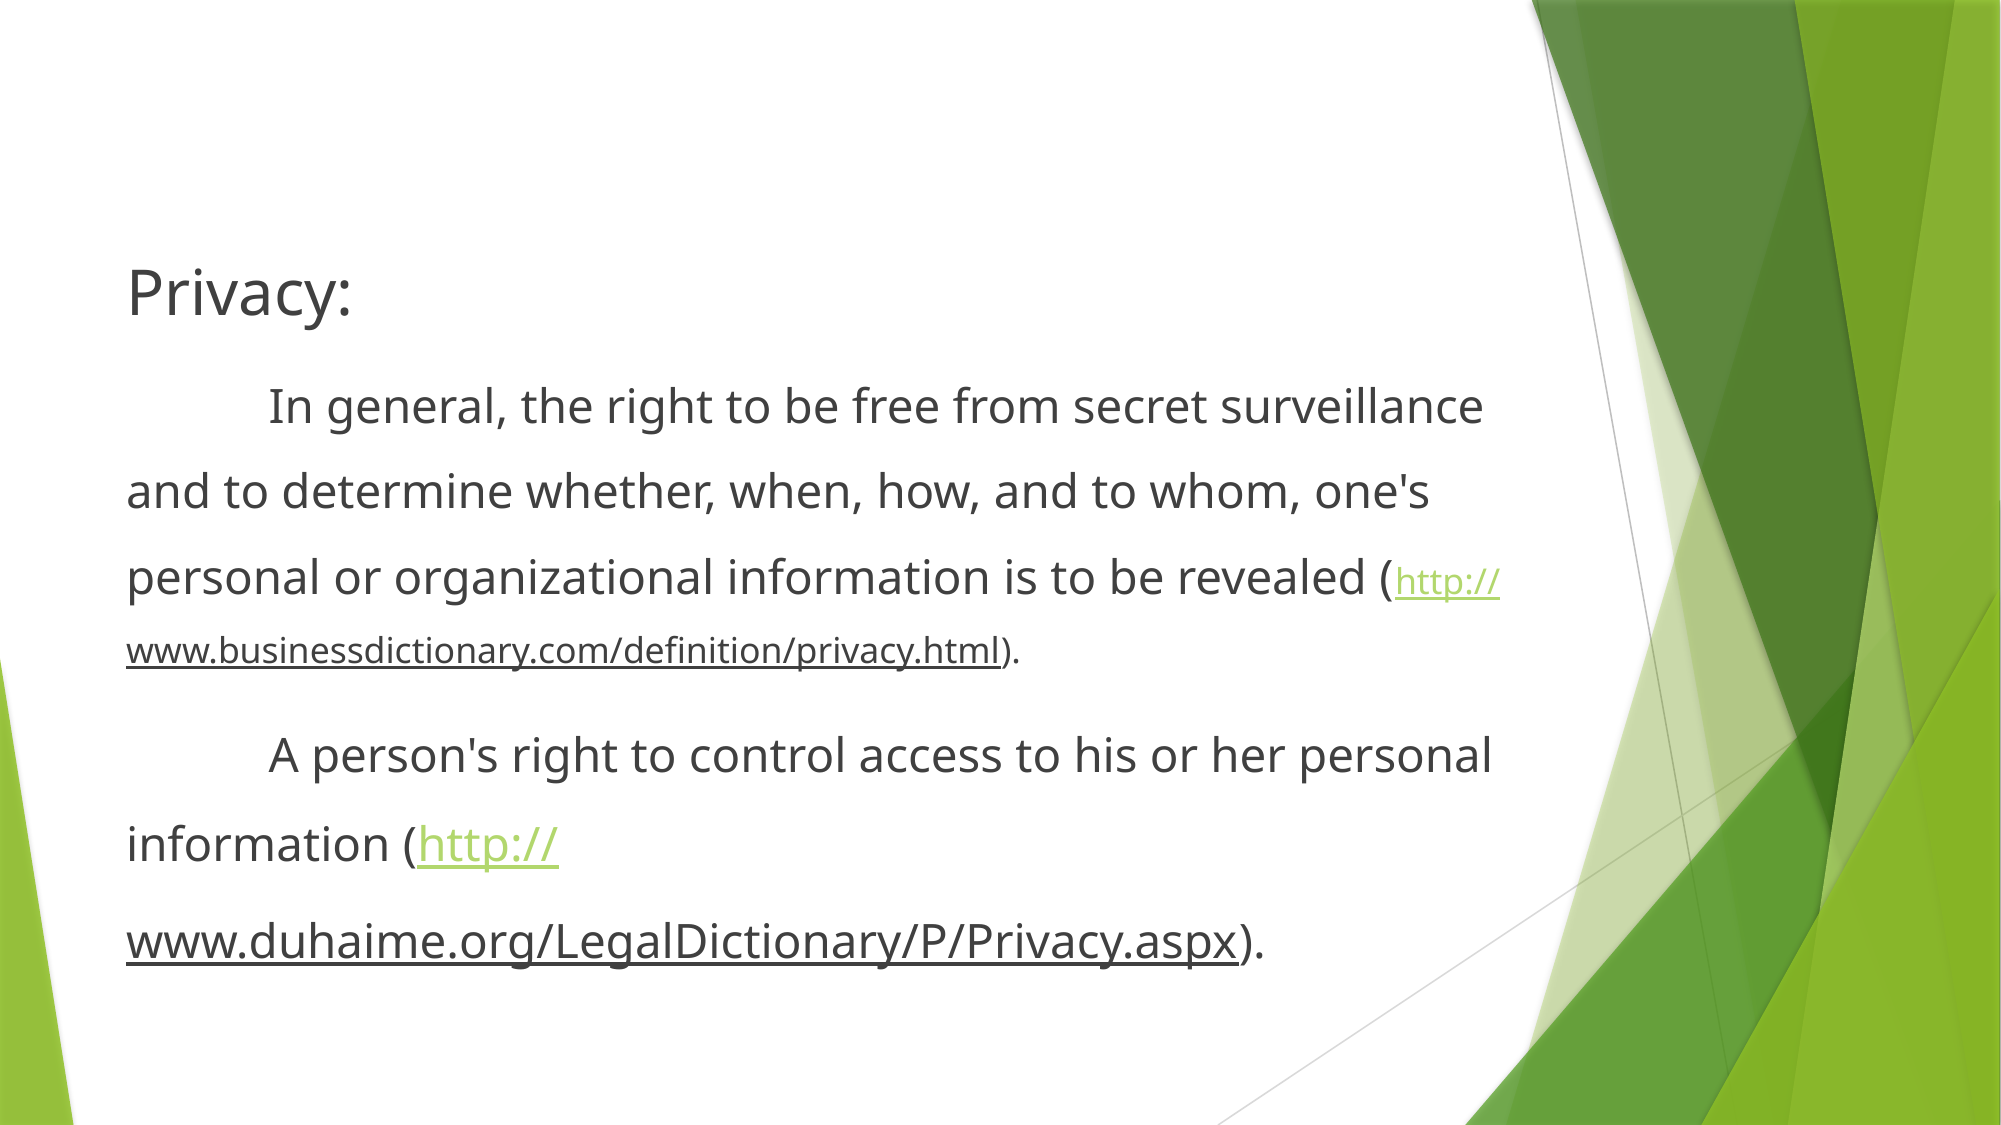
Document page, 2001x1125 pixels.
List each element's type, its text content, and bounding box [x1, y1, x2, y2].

list Privacy: In general, the right to be free from secret surveillance and to determine whether, when, how, and to whom, one's personal or organizational information is to be revealed (http://www.businessdictionary.com/definition/privacy.html). A person's right to control access to his or her personal information (http://www.duhaime.org/LegalDictionary/P/Privacy.aspx). [111, 206, 1522, 992]
